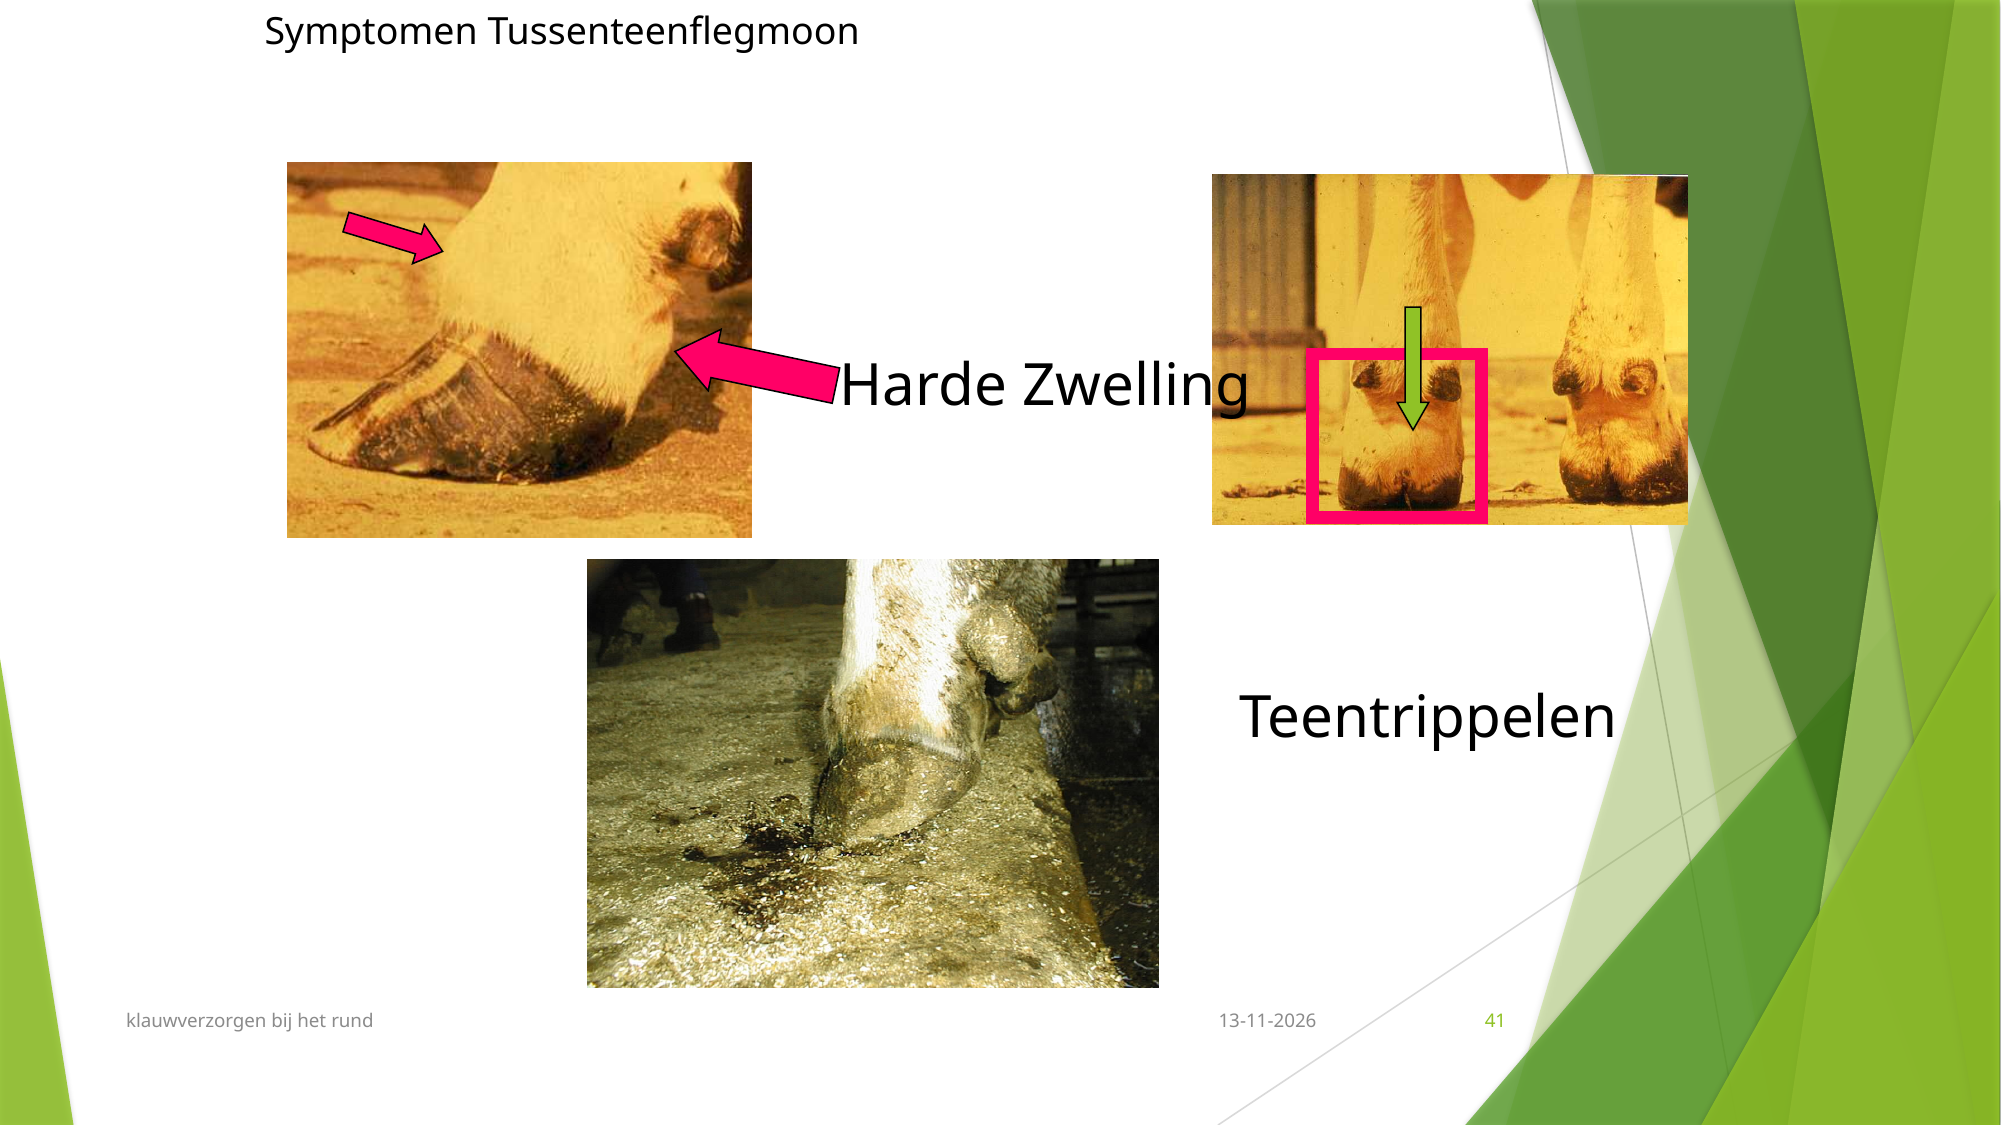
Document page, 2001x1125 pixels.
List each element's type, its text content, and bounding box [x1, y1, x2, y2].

footer klauwverzorgen bij het rund [111, 991, 1145, 1051]
text_box Symptomen Tussenteenflegmoon [249, 0, 1000, 60]
slide_number 41 [1409, 997, 1522, 1051]
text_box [586, 558, 1638, 988]
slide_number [1181, 997, 1332, 1051]
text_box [286, 161, 1688, 538]
